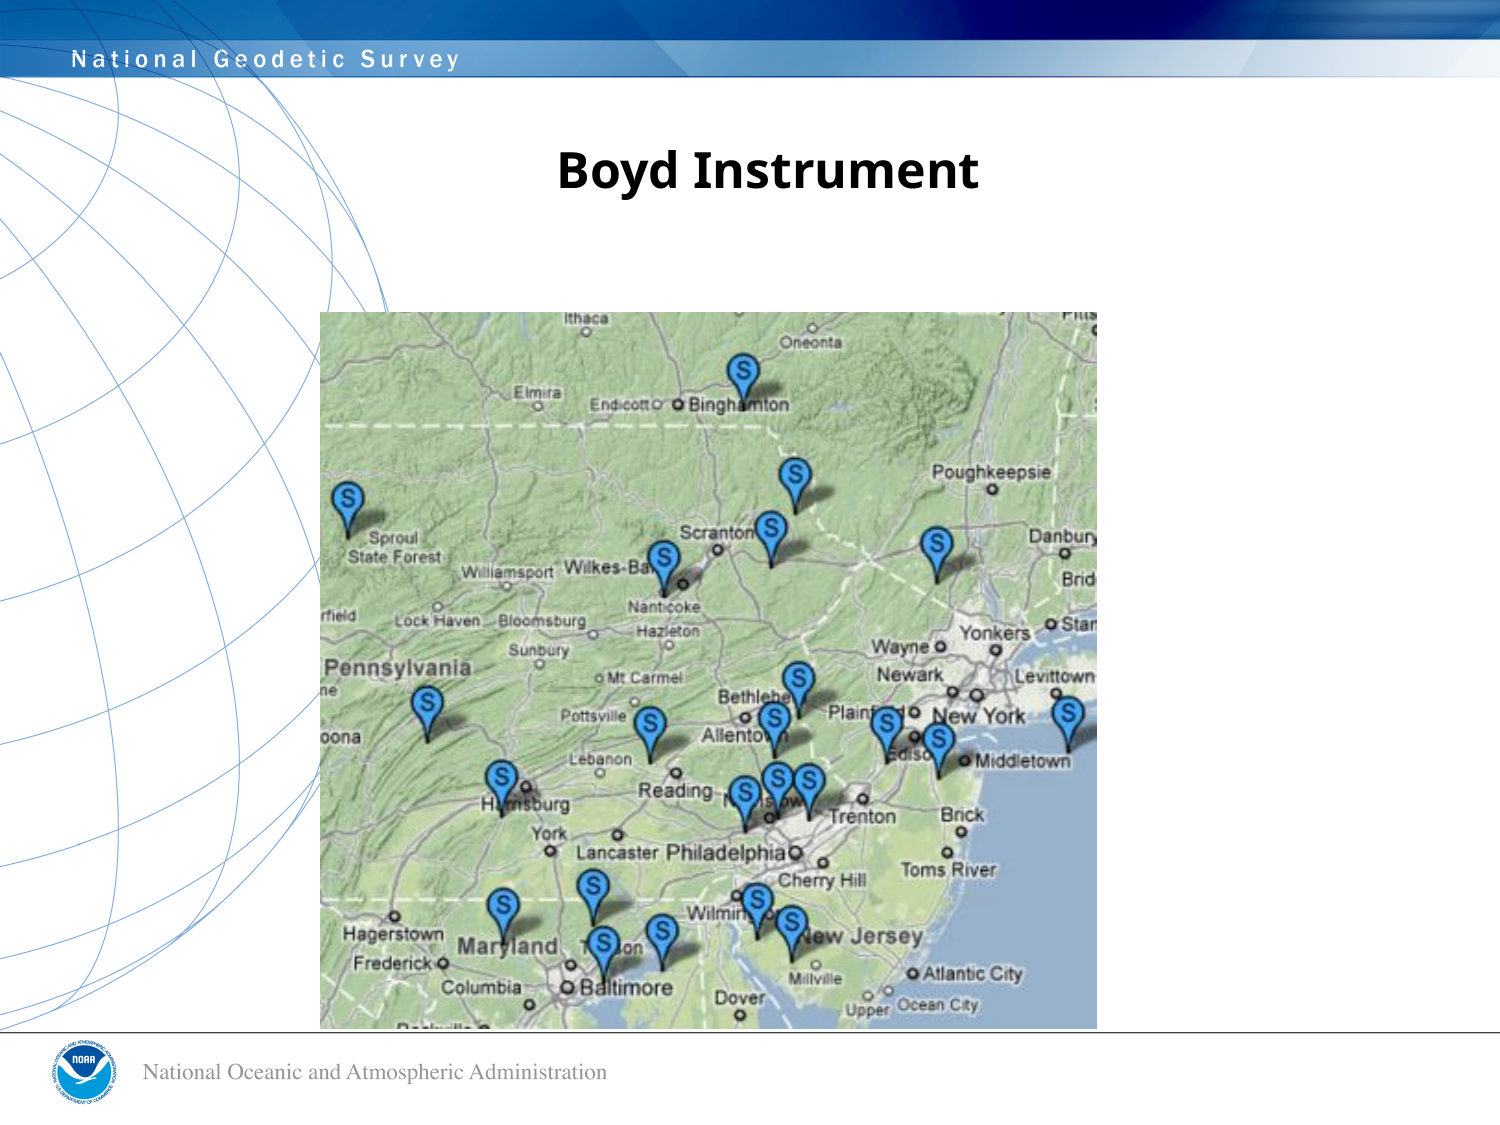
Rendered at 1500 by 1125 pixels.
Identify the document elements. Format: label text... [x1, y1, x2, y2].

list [319, 312, 1098, 1029]
picture [0, 0, 1500, 1125]
title Boyd Instrument [75, 75, 1463, 263]
